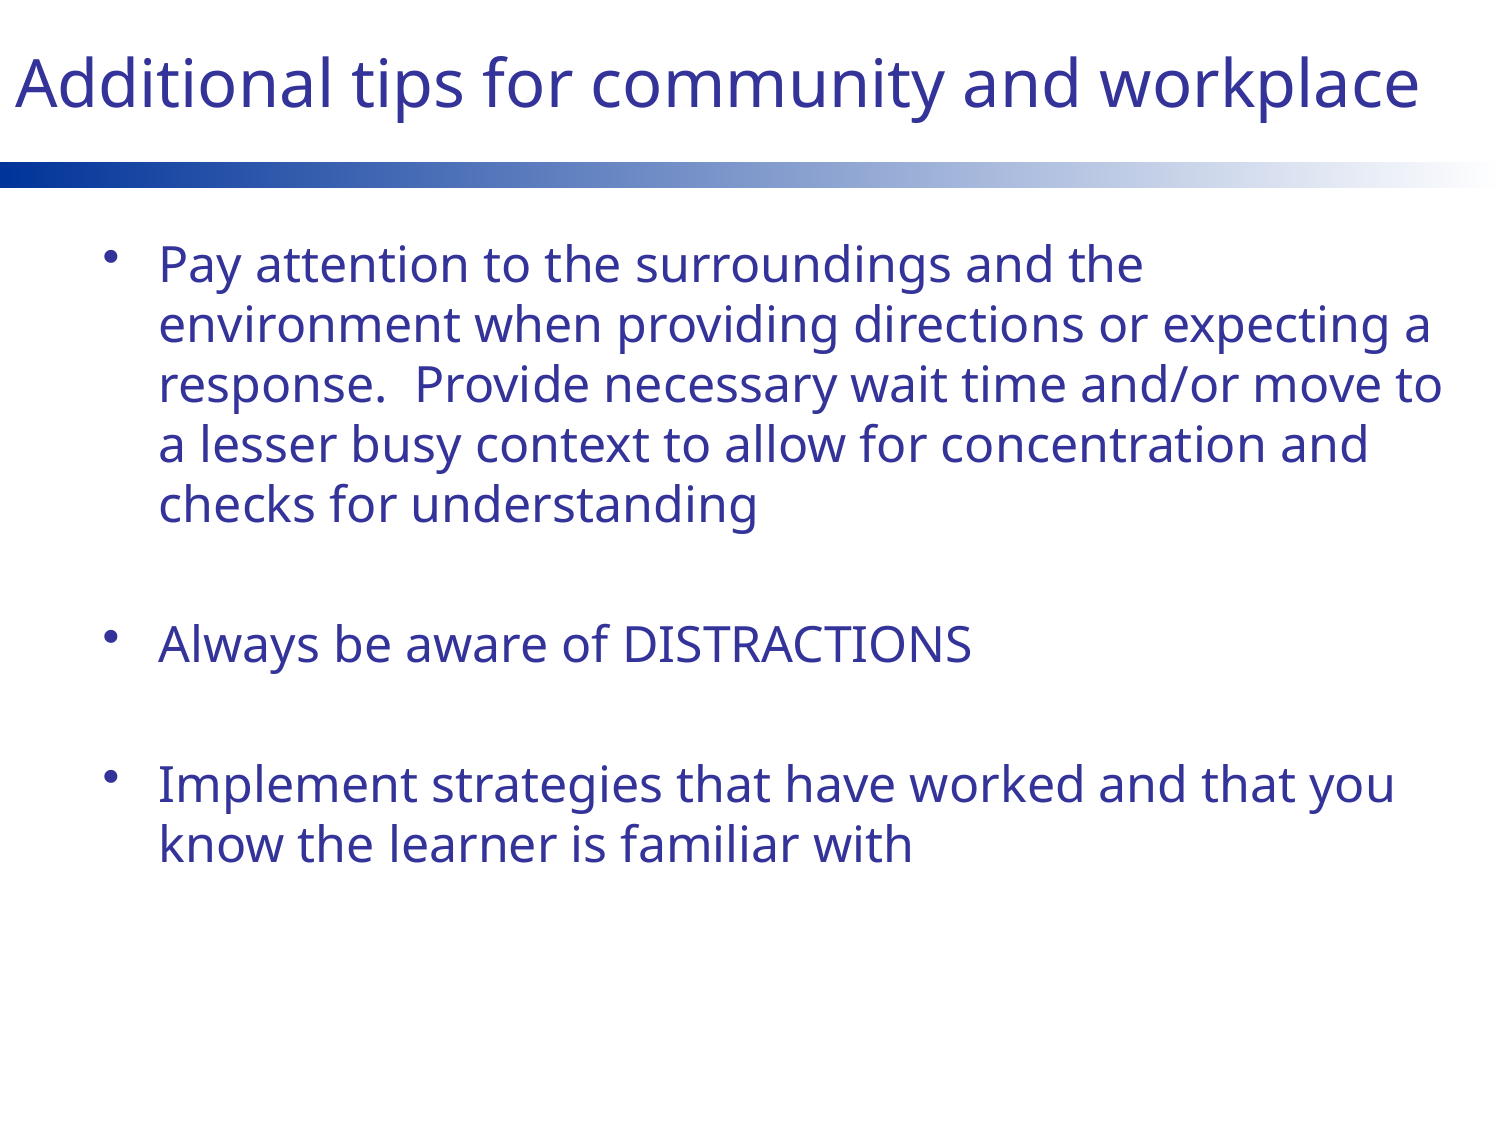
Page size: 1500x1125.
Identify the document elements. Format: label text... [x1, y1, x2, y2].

title Additional tips for community and workplace [0, 0, 1475, 163]
list Pay attention to the surroundings and the environment when providing directions or expecting a response. Provide necessary wait time and/or move to a lesser busy context to allow for concentration and checks for understanding Always be aware of DISTRACTIONS Implement strategies that have worked and that you know the learner is familiar with [87, 224, 1463, 1025]
